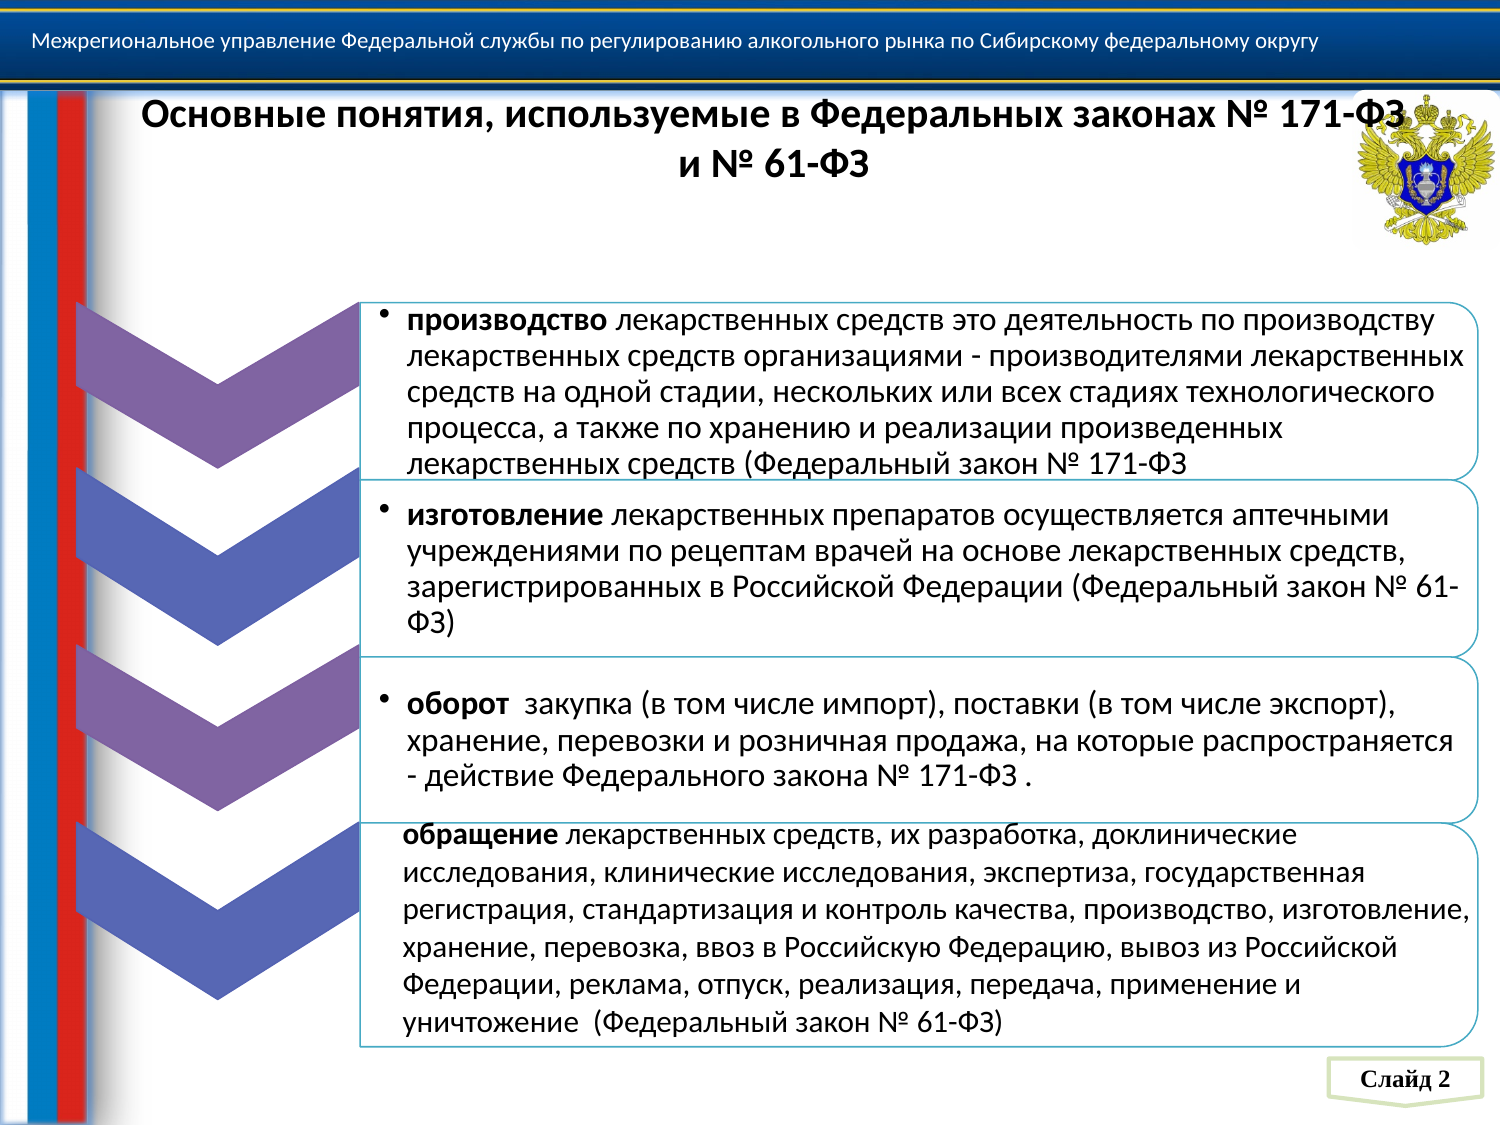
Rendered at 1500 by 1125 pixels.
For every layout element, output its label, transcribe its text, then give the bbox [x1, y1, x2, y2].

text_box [76, 822, 359, 1000]
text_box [361, 302, 1479, 479]
text_box Основные понятия, используемые в Федеральных законах № 171-ФЗ и № 61-ФЗ [123, 99, 1347, 220]
text_box Слайд 2 [1326, 1056, 1485, 1109]
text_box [76, 644, 359, 811]
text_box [76, 467, 359, 644]
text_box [359, 810, 1500, 1047]
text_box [364, 479, 1479, 656]
picture [0, 0, 1500, 1125]
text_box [364, 656, 1479, 808]
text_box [76, 302, 359, 467]
